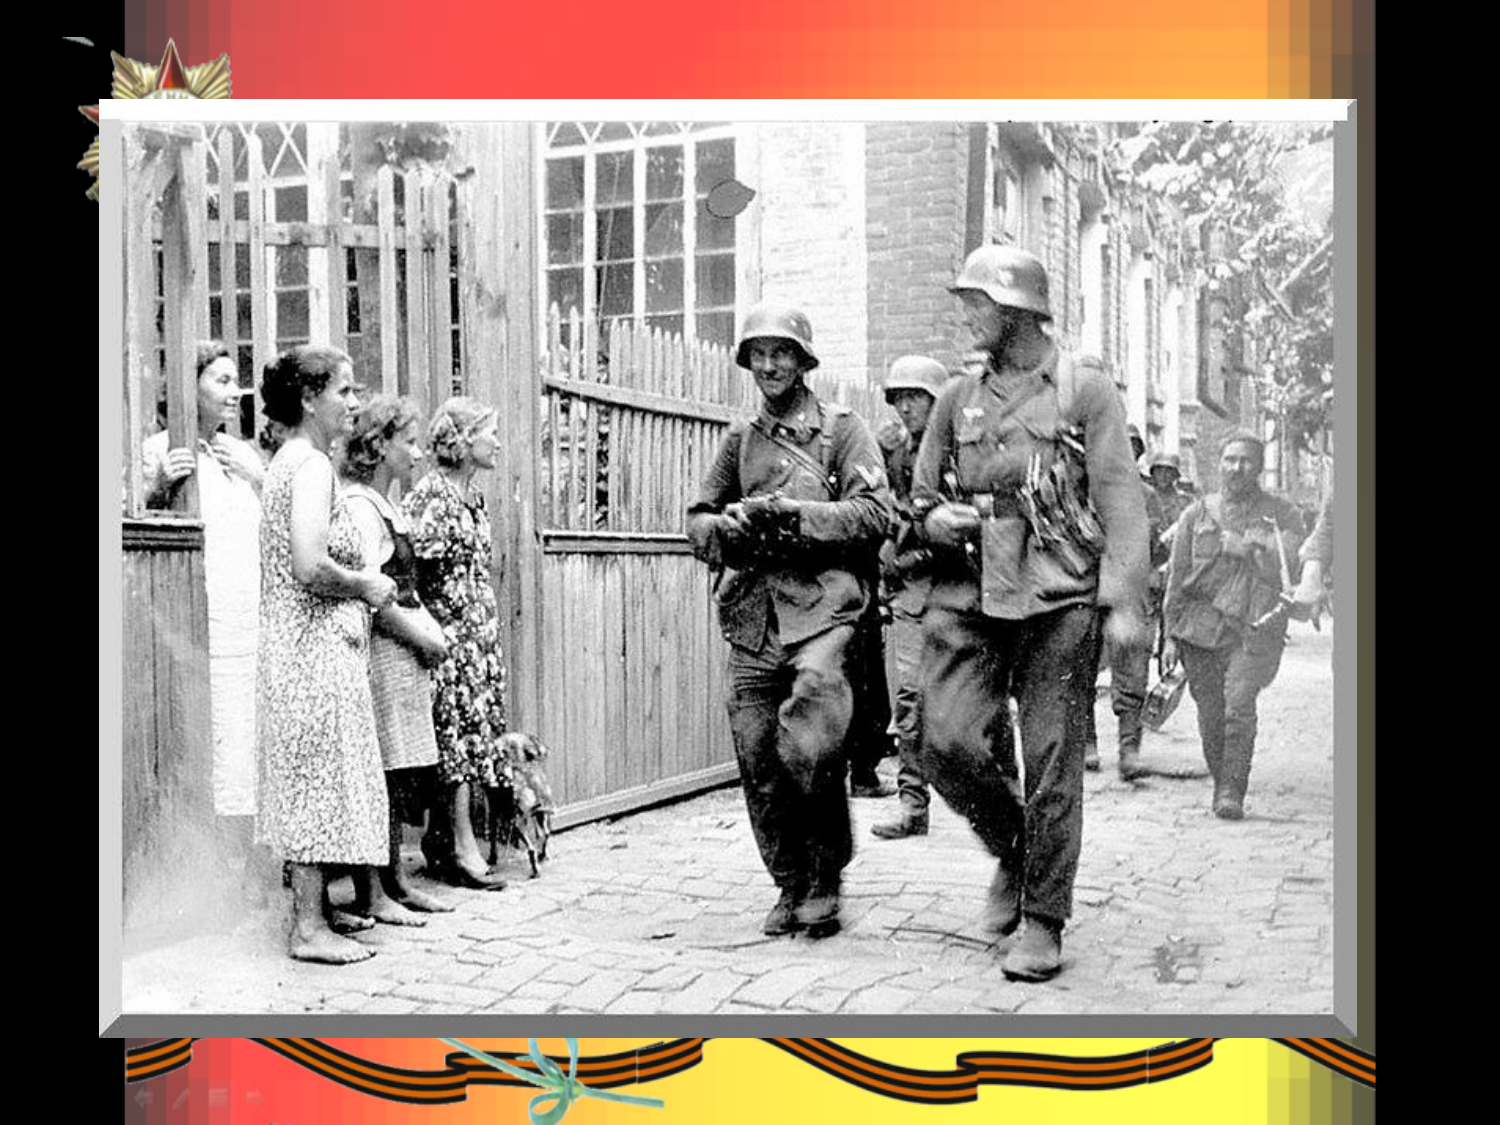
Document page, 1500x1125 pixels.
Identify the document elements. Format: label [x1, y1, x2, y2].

list [99, 99, 1357, 1038]
picture [0, 0, 1500, 1125]
